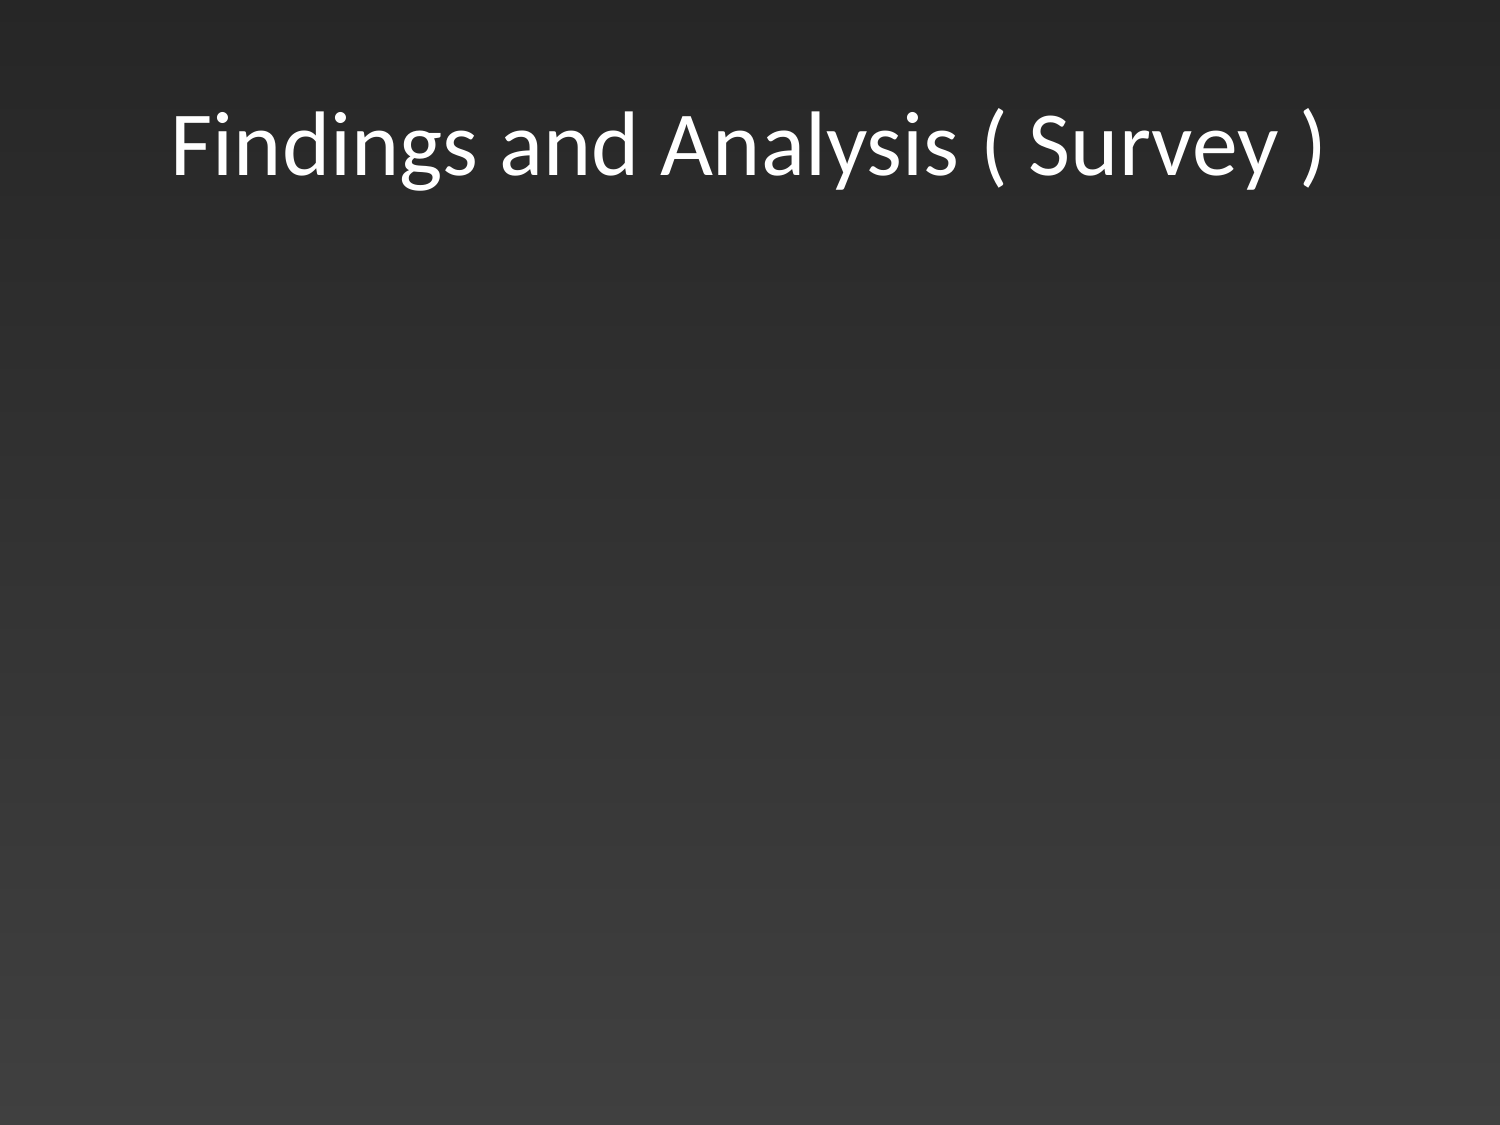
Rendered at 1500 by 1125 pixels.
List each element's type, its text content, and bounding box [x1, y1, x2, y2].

title Findings and Analysis ( Survey ) [75, 45, 1425, 233]
